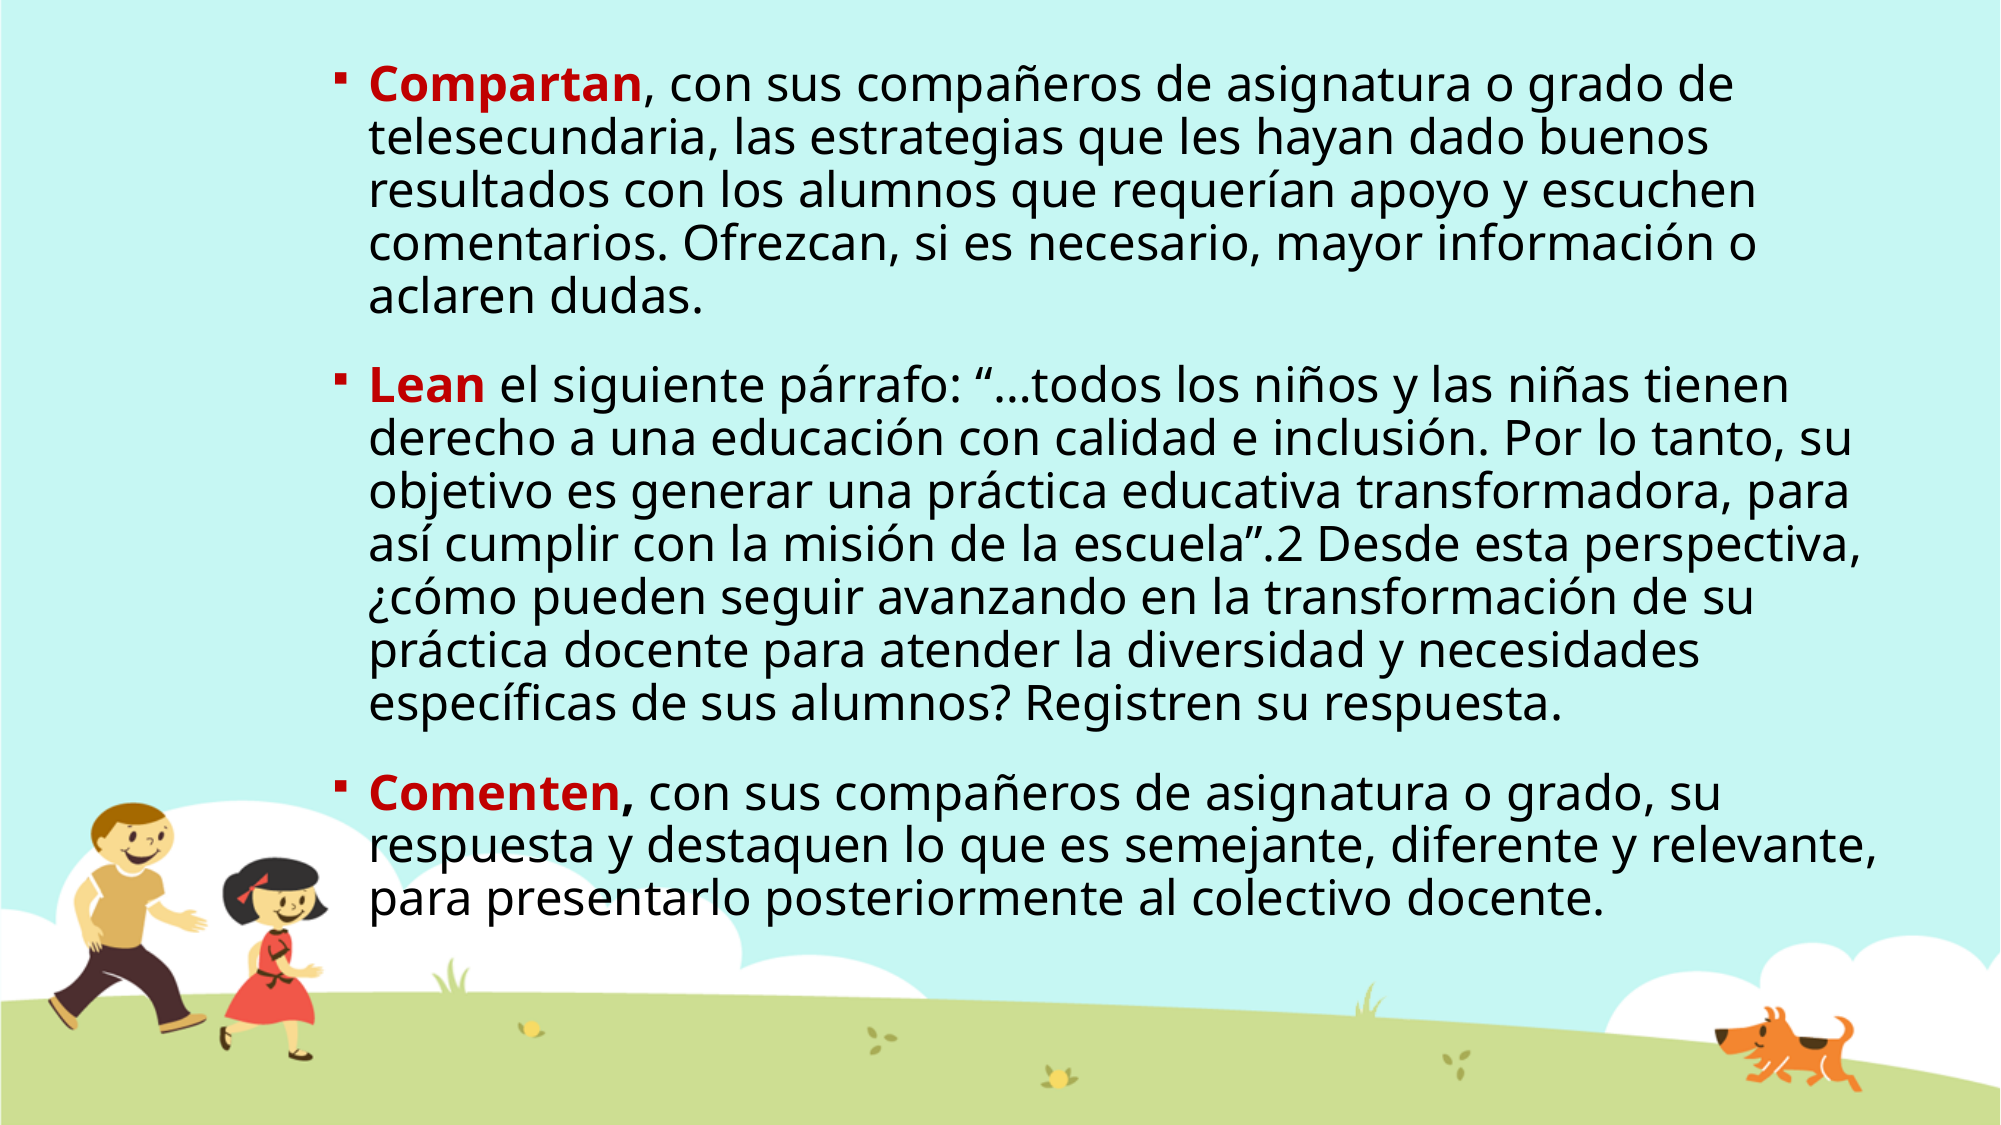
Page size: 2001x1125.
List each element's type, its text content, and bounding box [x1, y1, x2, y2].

picture [0, 0, 2001, 1125]
list Compartan, con sus compañeros de asignatura o grado de telesecundaria, las estrategias que les hayan dado buenos resultados con los alumnos que requerían apoyo y escuchen comentarios. Ofrezcan, si es necesario, mayor información o aclaren dudas. Lean el siguiente párrafo: “…todos los niños y las niñas tienen derecho a una educación con calidad e inclusión. Por lo tanto, su objetivo es generar una práctica educativa transformadora, para así cumplir con la misión de la escuela”.2 Desde esta perspectiva, ¿cómo pueden seguir avanzando en la transformación de su práctica docente para atender la diversidad y necesidades específicas de sus alumnos? Registren su respuesta. Comenten, con sus compañeros de asignatura o grado, su respuesta y destaquen lo que es semejante, diferente y relevante, para presentarlo posteriormente al colectivo docente. [309, 51, 1923, 938]
